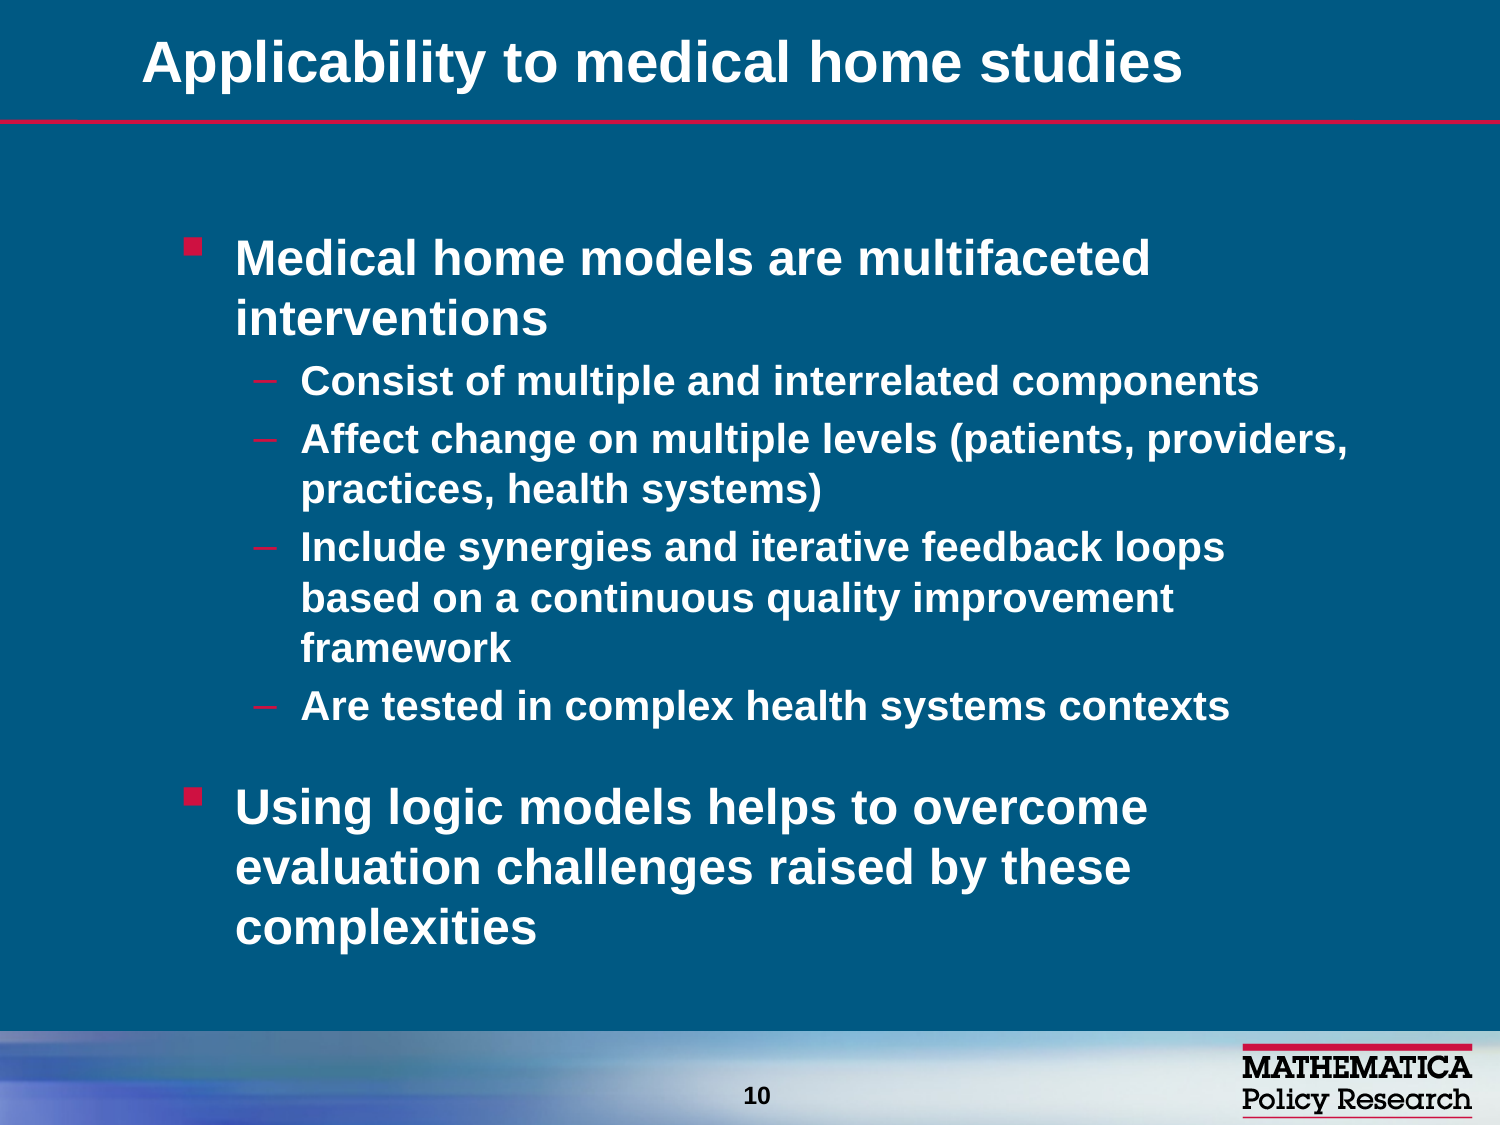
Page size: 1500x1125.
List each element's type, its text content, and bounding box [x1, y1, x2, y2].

picture [0, 1032, 1500, 1125]
title Applicability to medical home studies [125, 4, 1444, 115]
list Medical home models are multifaceted interventions Consist of multiple and interrelated components Affect change on multiple levels (patients, providers, practices, health systems) Include synergies and iterative feedback loops based on a continuous quality improvement framework Are tested in complex health systems contexts Using logic models helps to overcome evaluation challenges raised by these complexities [163, 217, 1373, 1026]
slide_number 10 [713, 1065, 787, 1125]
